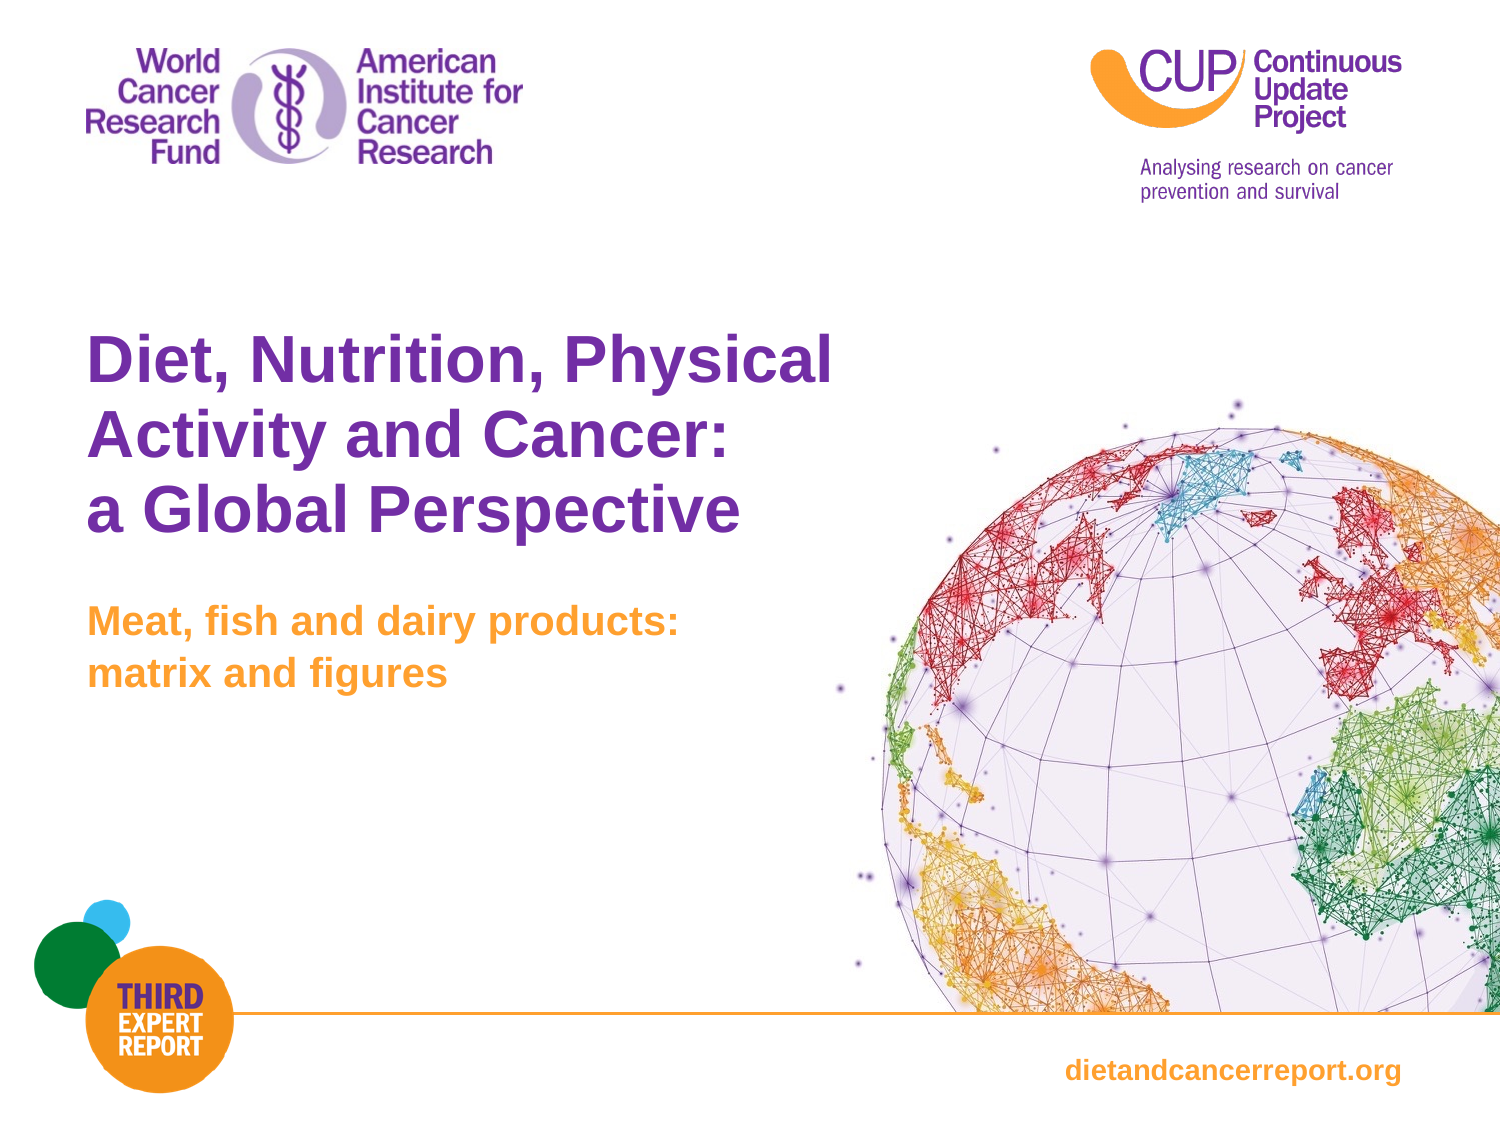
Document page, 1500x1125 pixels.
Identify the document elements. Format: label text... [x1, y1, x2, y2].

picture [86, 48, 523, 164]
picture [833, 396, 1500, 1012]
picture [1089, 48, 1403, 203]
picture [2, 865, 265, 1125]
list Meat, fish and dairy products: matrix and figures [86, 595, 826, 711]
